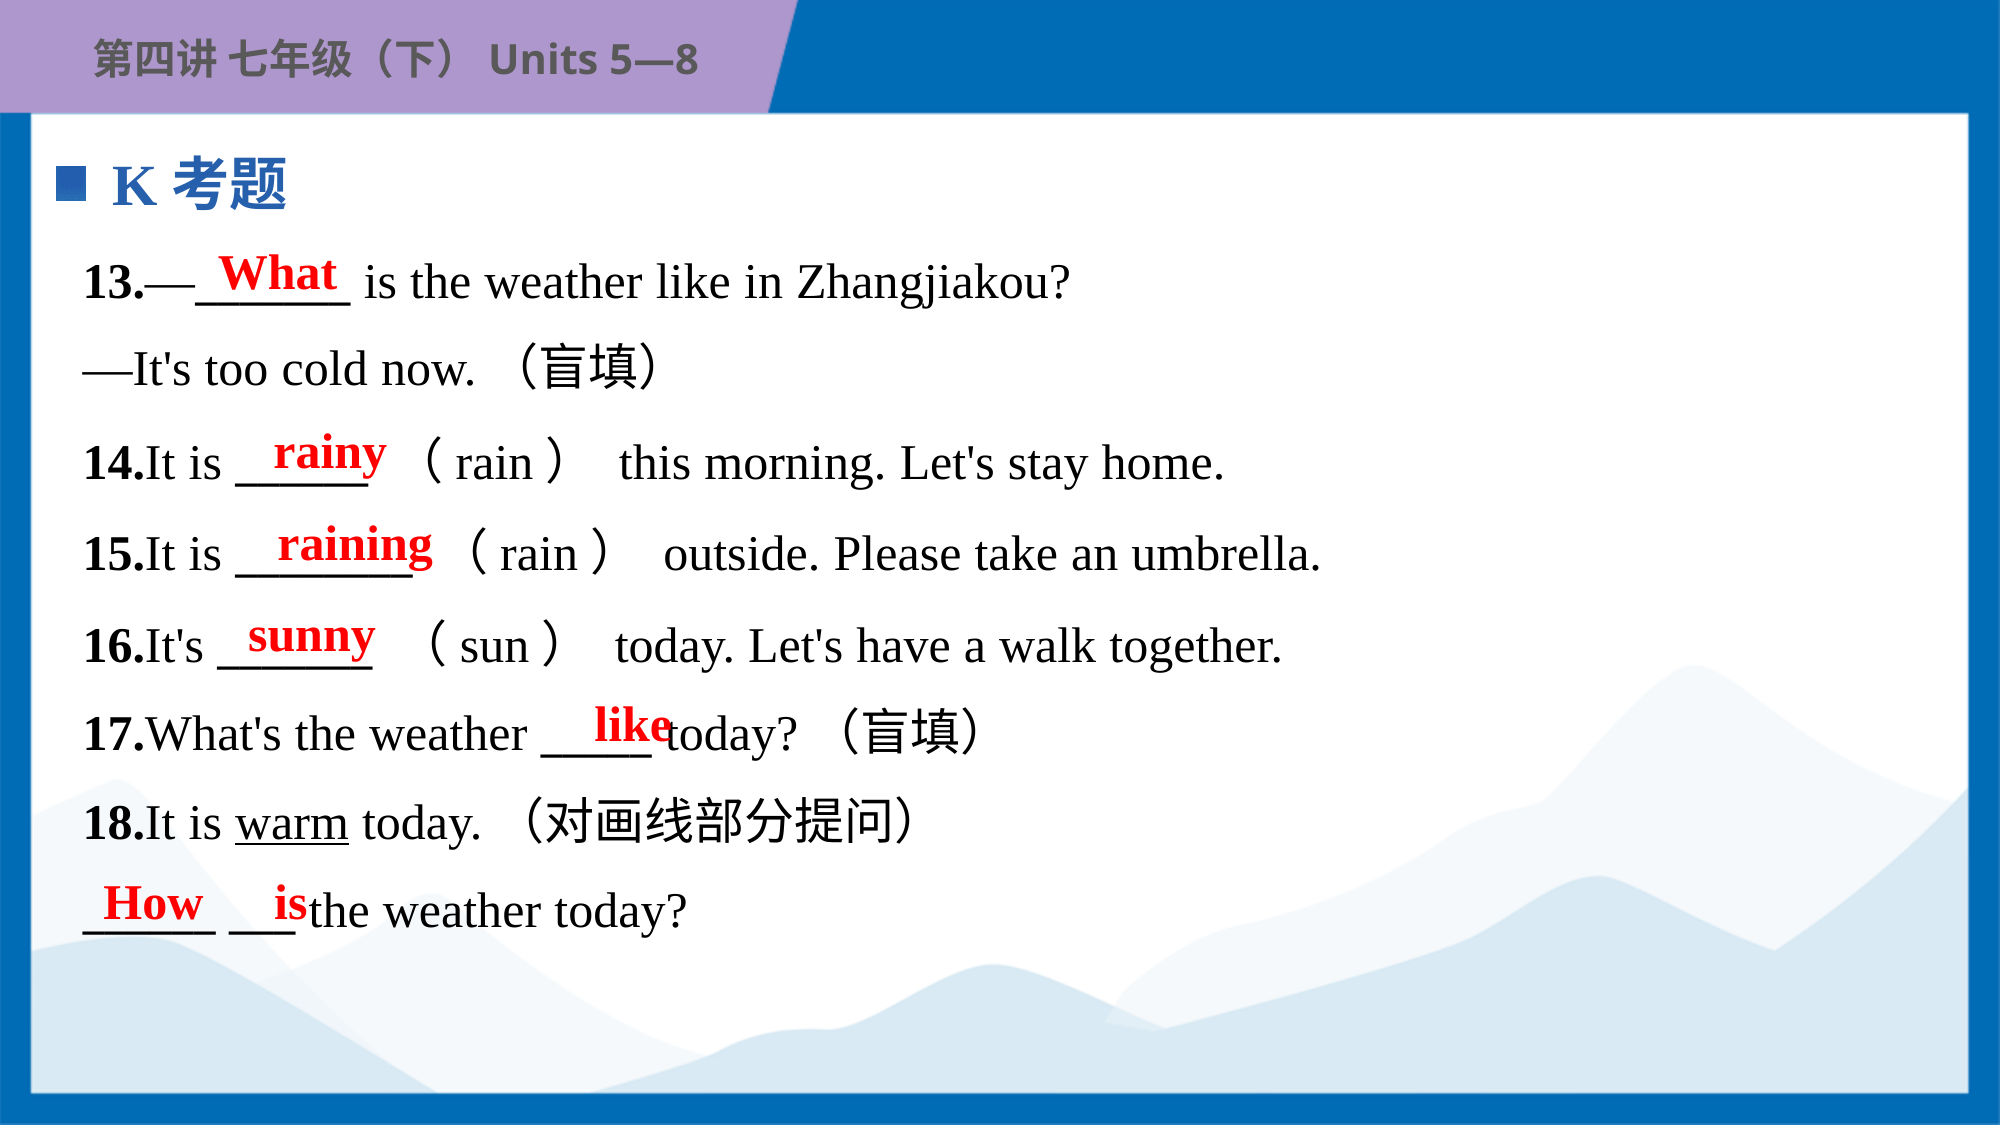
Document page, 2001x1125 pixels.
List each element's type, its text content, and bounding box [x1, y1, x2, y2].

text_box How [85, 841, 222, 920]
text_box raining [259, 482, 452, 561]
text_box 13.—_______ is the weather like in Zhangjiakou? —It's too cold now.（盲填） [82, 216, 1917, 387]
text_box 18.It is warm today.（对画线部分提问） ______ ___ the weather today? [82, 757, 1917, 928]
text_box K考题 [112, 146, 1917, 216]
text_box like [576, 664, 691, 743]
text_box sunny [229, 574, 395, 653]
text_box 14.It is ______ （rain） this morning. Let's stay home. 15.It is ________ （rain） outside. Please take an umbrella. 16.It's _______ （sun） today. Let's have a walk together. 17.What's the weather _____ today?（盲填） [82, 397, 1917, 751]
text_box rainy [255, 390, 406, 470]
text_box is [256, 841, 326, 920]
text_box What [199, 212, 356, 291]
picture [0, 0, 2000, 1125]
